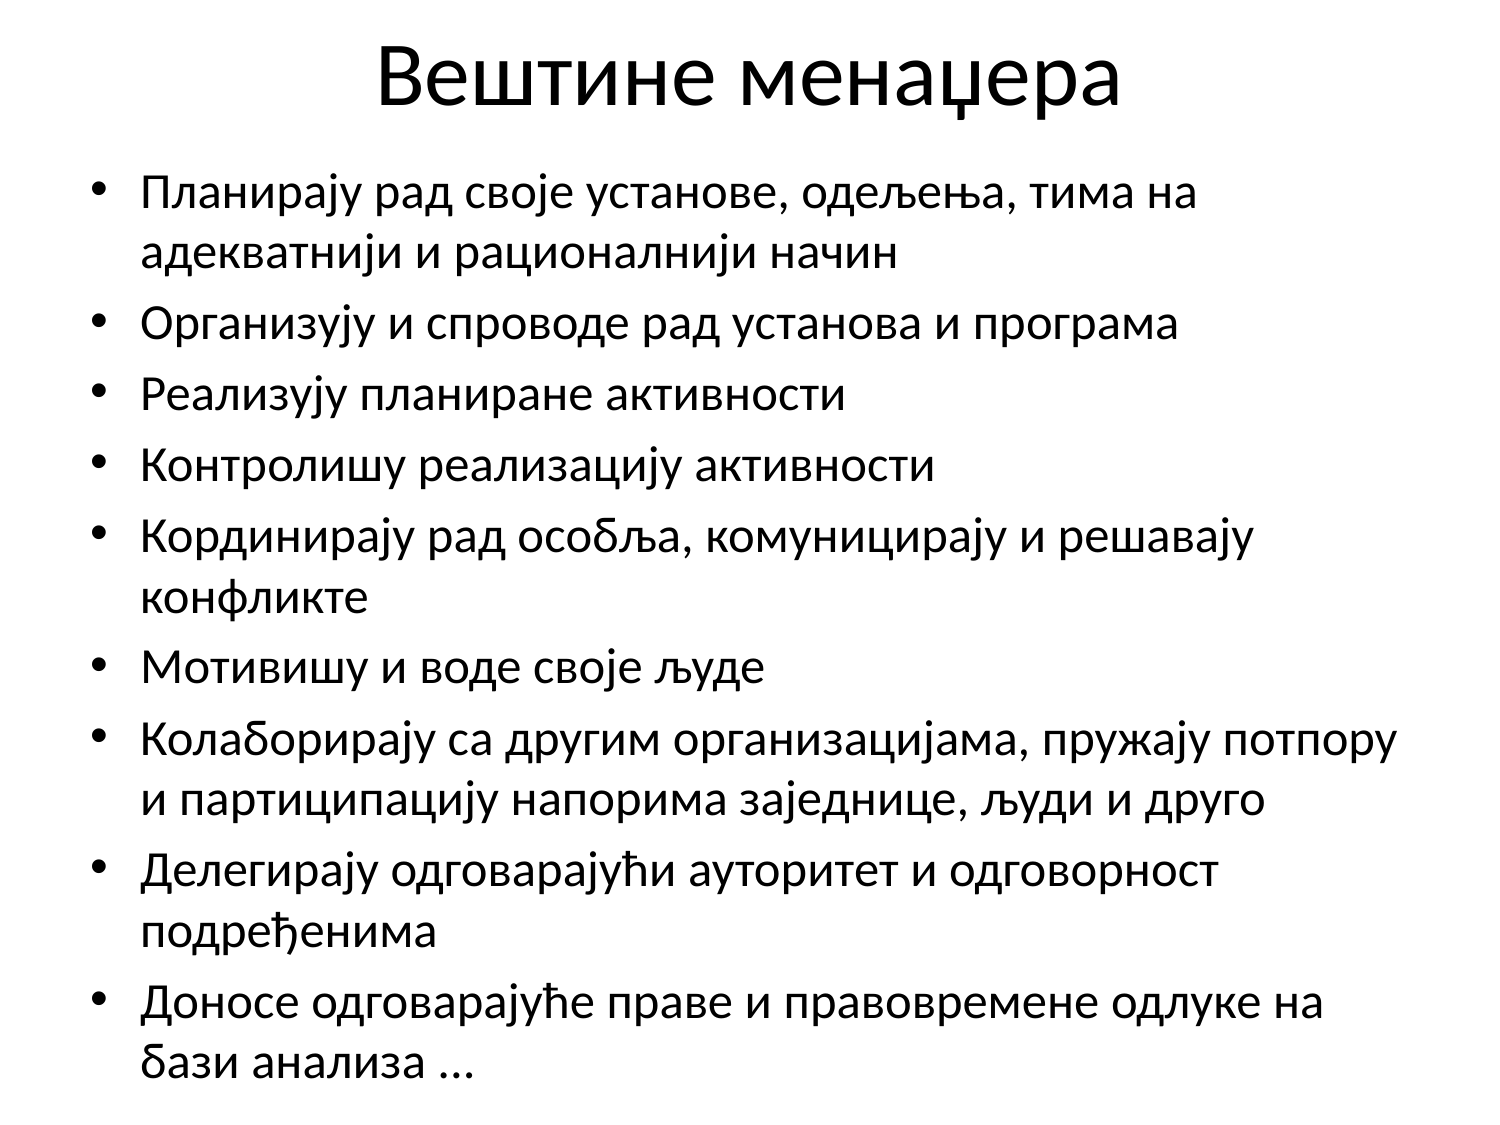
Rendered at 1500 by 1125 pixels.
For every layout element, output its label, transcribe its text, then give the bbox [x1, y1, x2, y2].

list Планирају рад своје установе, одељења, тима на адекватнији и рационалнији начин Организују и спроводе рад установа и програма Реализују планиране активности Контролишу реализацију активности Кординирају рад особља, комуницирају и решавају конфликте Мотивишу и воде своје људе Колаборирају са другим организацијама, пружају потпору и партиципацију напорима заједнице, људи и друго Делегирају одговарајући ауторитет и одговорност подређенима Доносе одговарајуће праве и правовремене одлуке на бази анализа ... [75, 149, 1425, 1125]
title Вештине менаџера [75, 0, 1425, 149]
